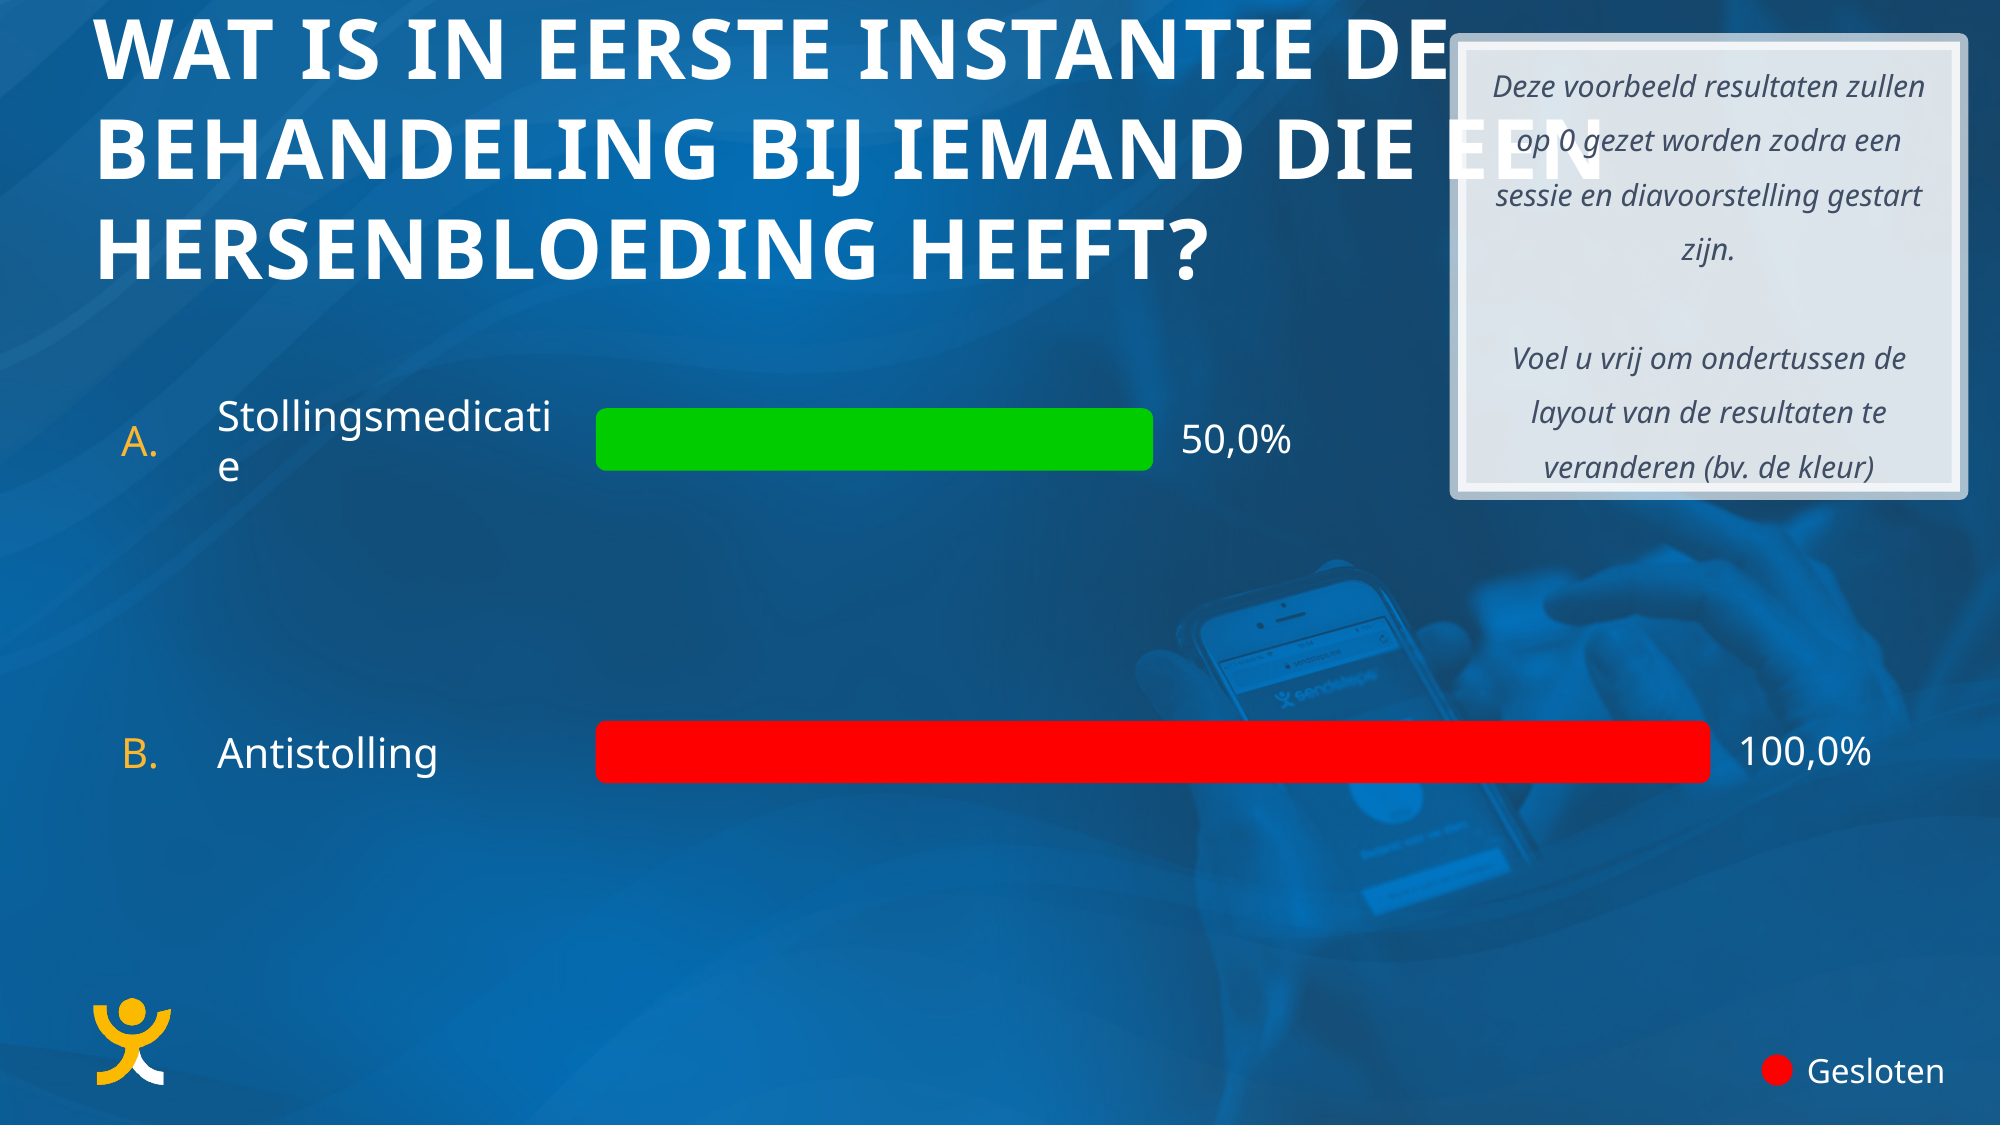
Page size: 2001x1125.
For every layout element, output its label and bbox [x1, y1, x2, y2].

picture [0, 0, 2000, 1125]
text_box [93, 276, 1901, 915]
text_box [1749, 1042, 1981, 1098]
